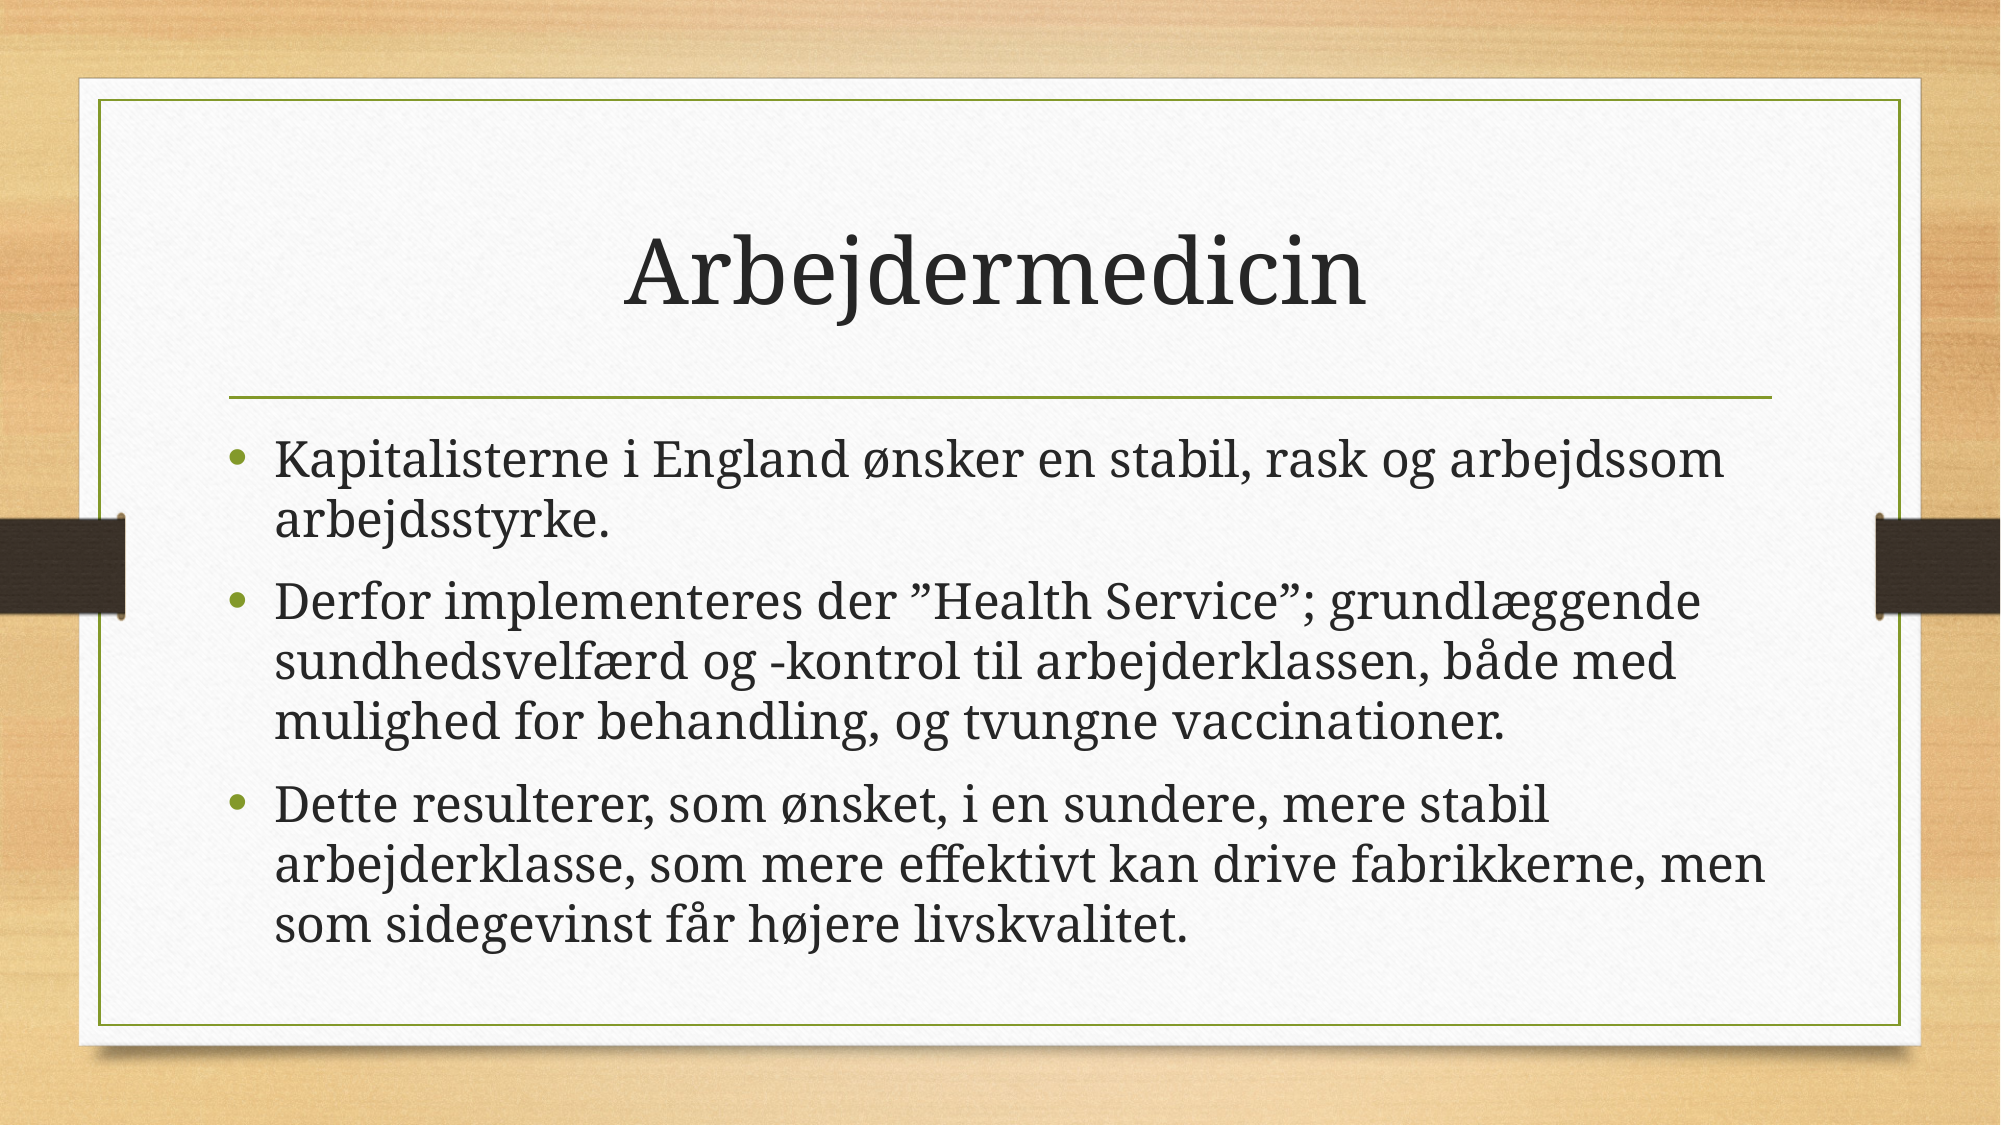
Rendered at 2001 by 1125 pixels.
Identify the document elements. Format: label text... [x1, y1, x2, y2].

list Kapitalisterne i England ønsker en stabil, rask og arbejdssom arbejdsstyrke. Derfor implementeres der ”Health Service”; grundlæggende sundhedsvelfærd og -kontrol til arbejderklassen, både med mulighed for behandling, og tvungne vaccinationer. Dette resulterer, som ønsket, i en sundere, mere stabil arbejderklasse, som mere effektivt kan drive fabrikkerne, men som sidegevinst får højere livskvalitet. [212, 419, 1788, 964]
picture [0, 0, 2001, 1125]
title Arbejdermedicin [212, 161, 1788, 375]
